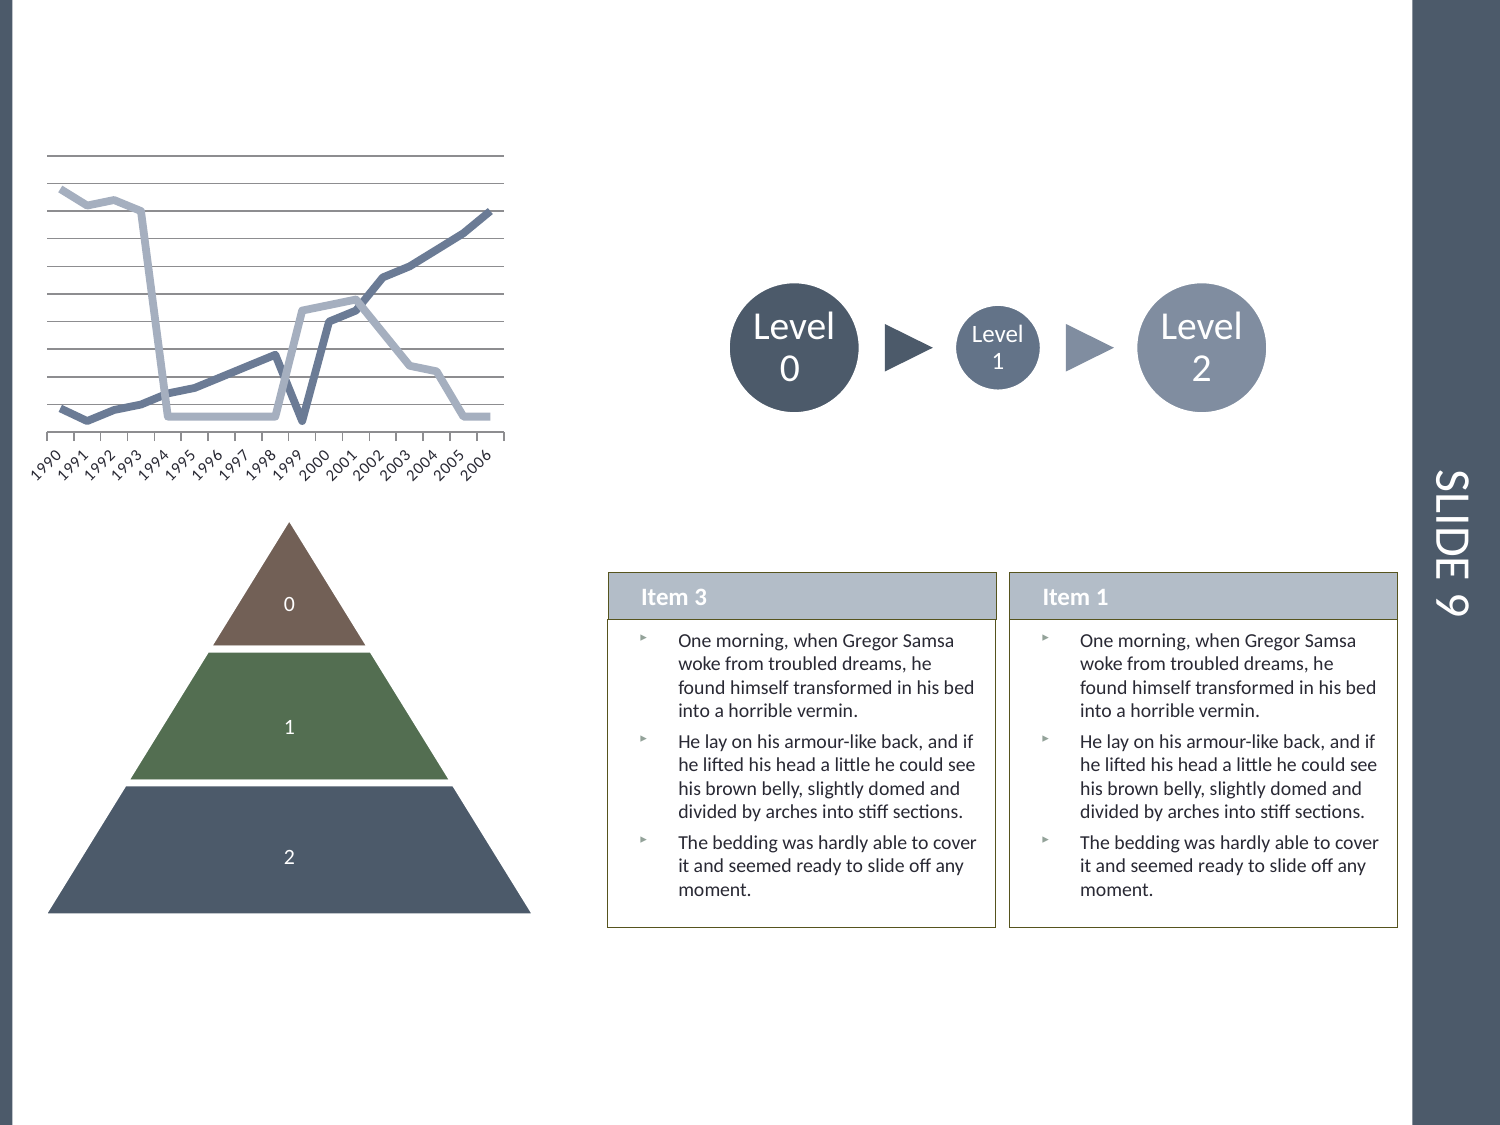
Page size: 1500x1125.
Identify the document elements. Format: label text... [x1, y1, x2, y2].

title Slide 9 [1412, 62, 1500, 1025]
text_box One morning, when Gregor Samsa woke from troubled dreams, he found himself transformed in his bed into a horrible vermin. He lay on his armour-like back, and if he lifted his head a little he could see his brown belly, slightly domed and divided by arches into stiff sections. The bedding was hardly able to cover it and seemed ready to slide off any moment. [1009, 620, 1398, 928]
text_box Item 1 [1009, 572, 1398, 620]
text_box One morning, when Gregor Samsa woke from troubled dreams, he found himself transformed in his bed into a horrible vermin. He lay on his armour-like back, and if he lifted his head a little he could see his brown belly, slightly domed and divided by arches into stiff sections. The bedding was hardly able to cover it and seemed ready to slide off any moment. [607, 619, 996, 928]
chart [17, 148, 514, 493]
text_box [726, 243, 1270, 453]
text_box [41, 514, 538, 918]
text_box Item 3 [608, 572, 997, 620]
